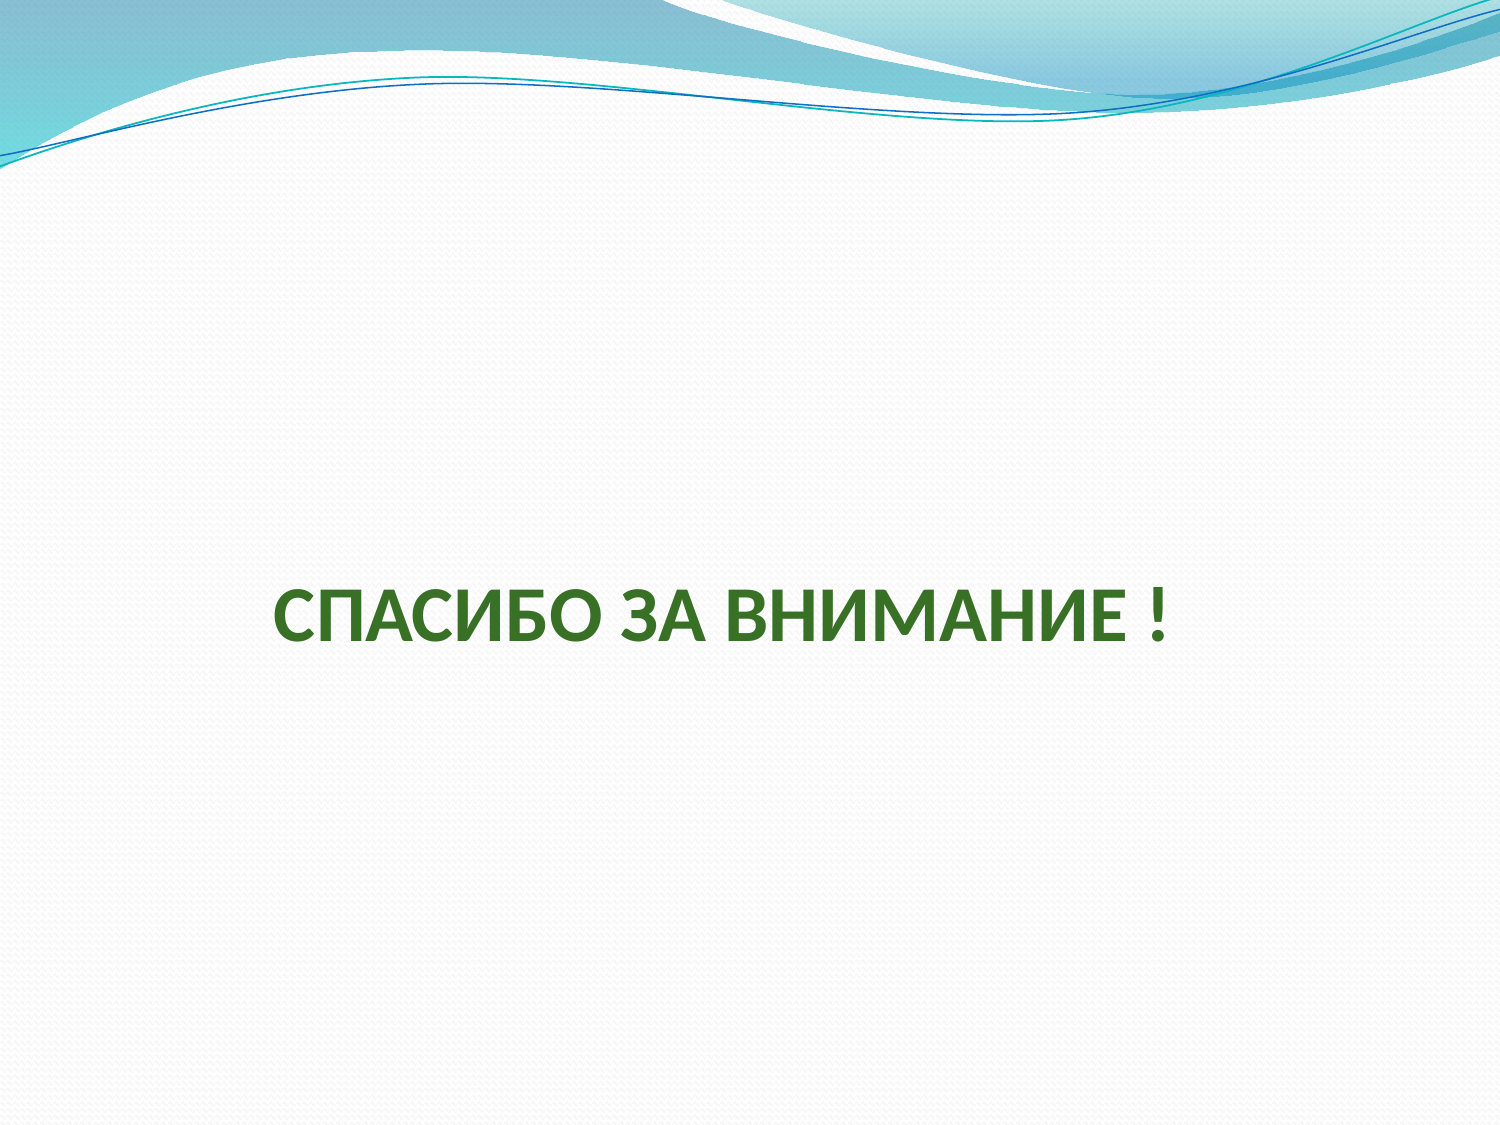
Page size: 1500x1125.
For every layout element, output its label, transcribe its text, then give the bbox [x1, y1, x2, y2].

title Спасибо за внимание ! [74, 396, 1372, 658]
